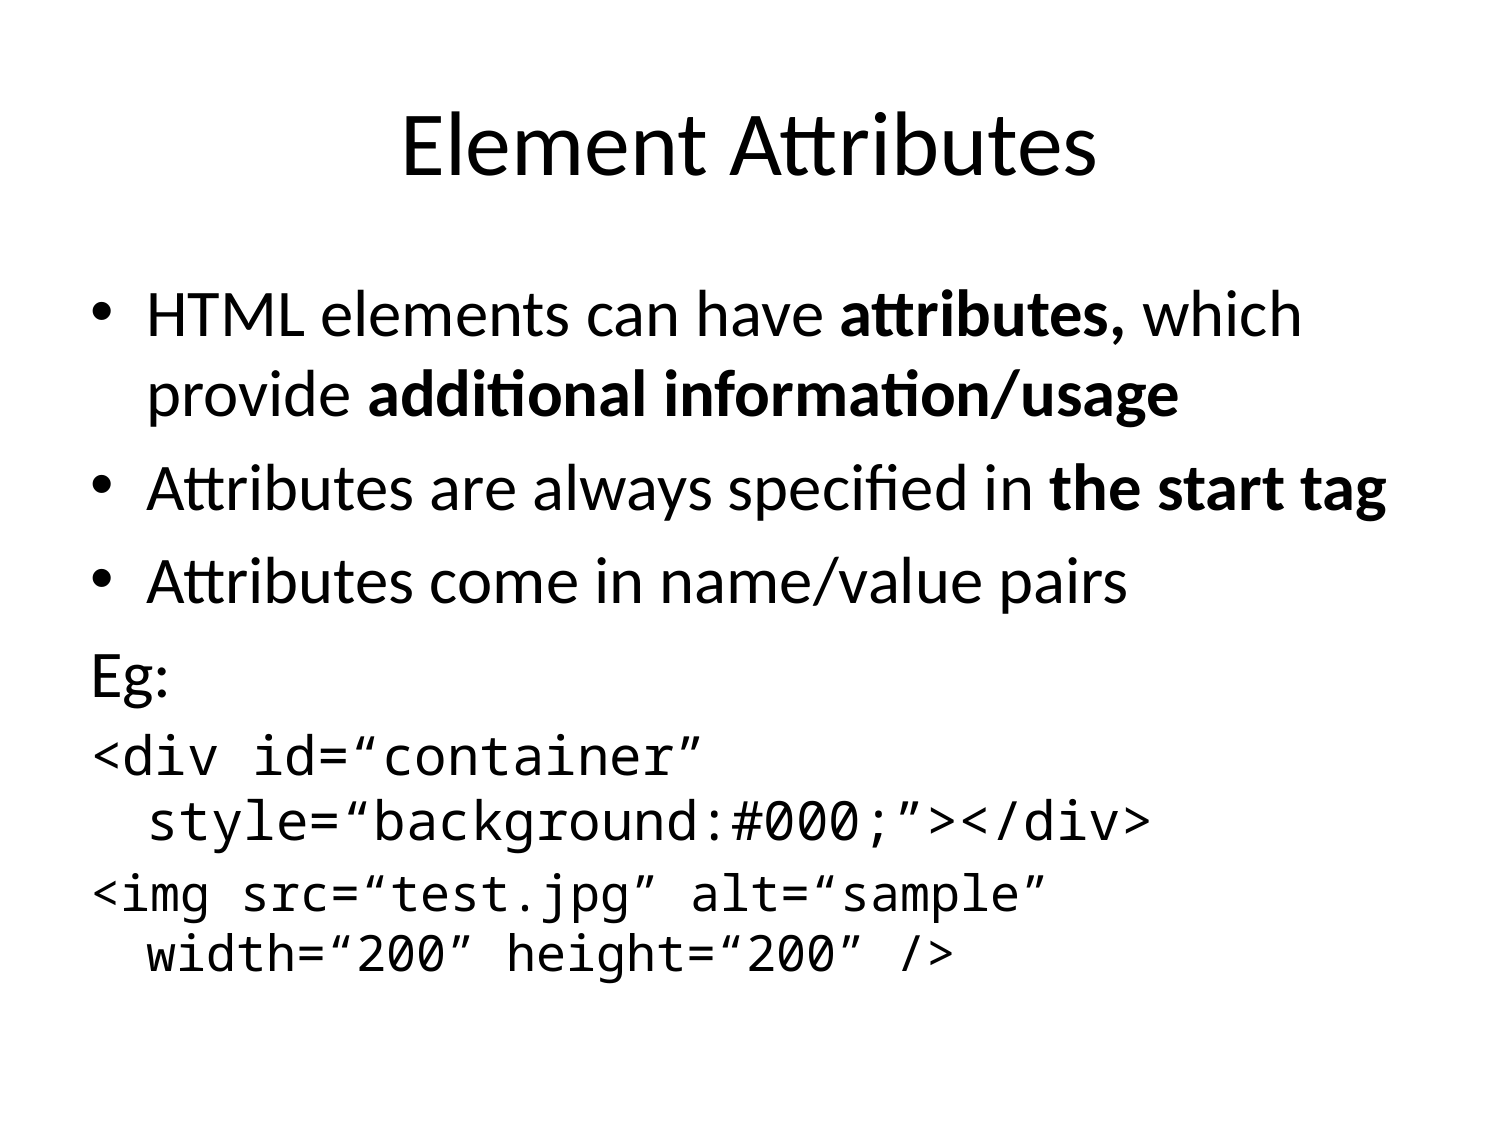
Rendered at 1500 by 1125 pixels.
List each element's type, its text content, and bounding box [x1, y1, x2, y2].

title Element Attributes [75, 45, 1425, 233]
list HTML elements can have attributes, which provide additional information/usage Attributes are always specified in the start tag Attributes come in name/value pairs Eg: <div id=“container” style=“background:#000;”></div> <img src=“test.jpg” alt=“sample” width=“200” height=“200” /> [75, 262, 1425, 1005]
